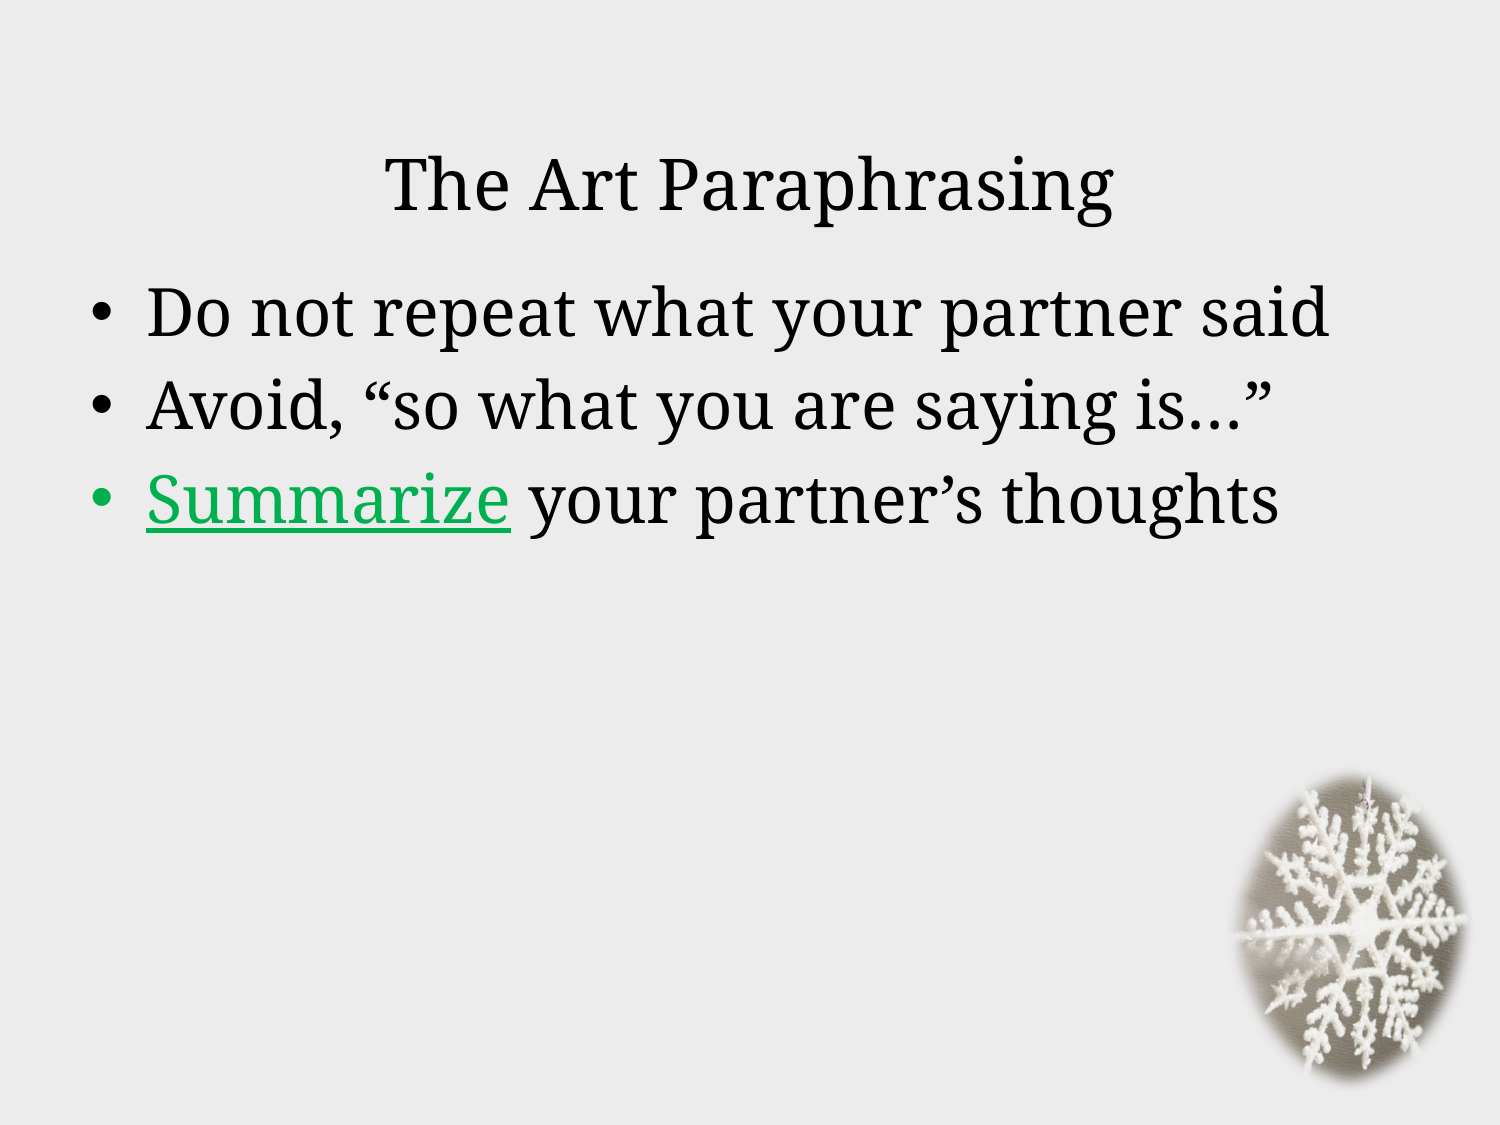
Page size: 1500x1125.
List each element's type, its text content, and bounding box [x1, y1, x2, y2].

picture [1270, 844, 1452, 1070]
title The Art Paraphrasing [75, 45, 1425, 233]
list Do not repeat what your partner said Avoid, “so what you are saying is…” Summarize your partner’s thoughts [75, 262, 1425, 1005]
